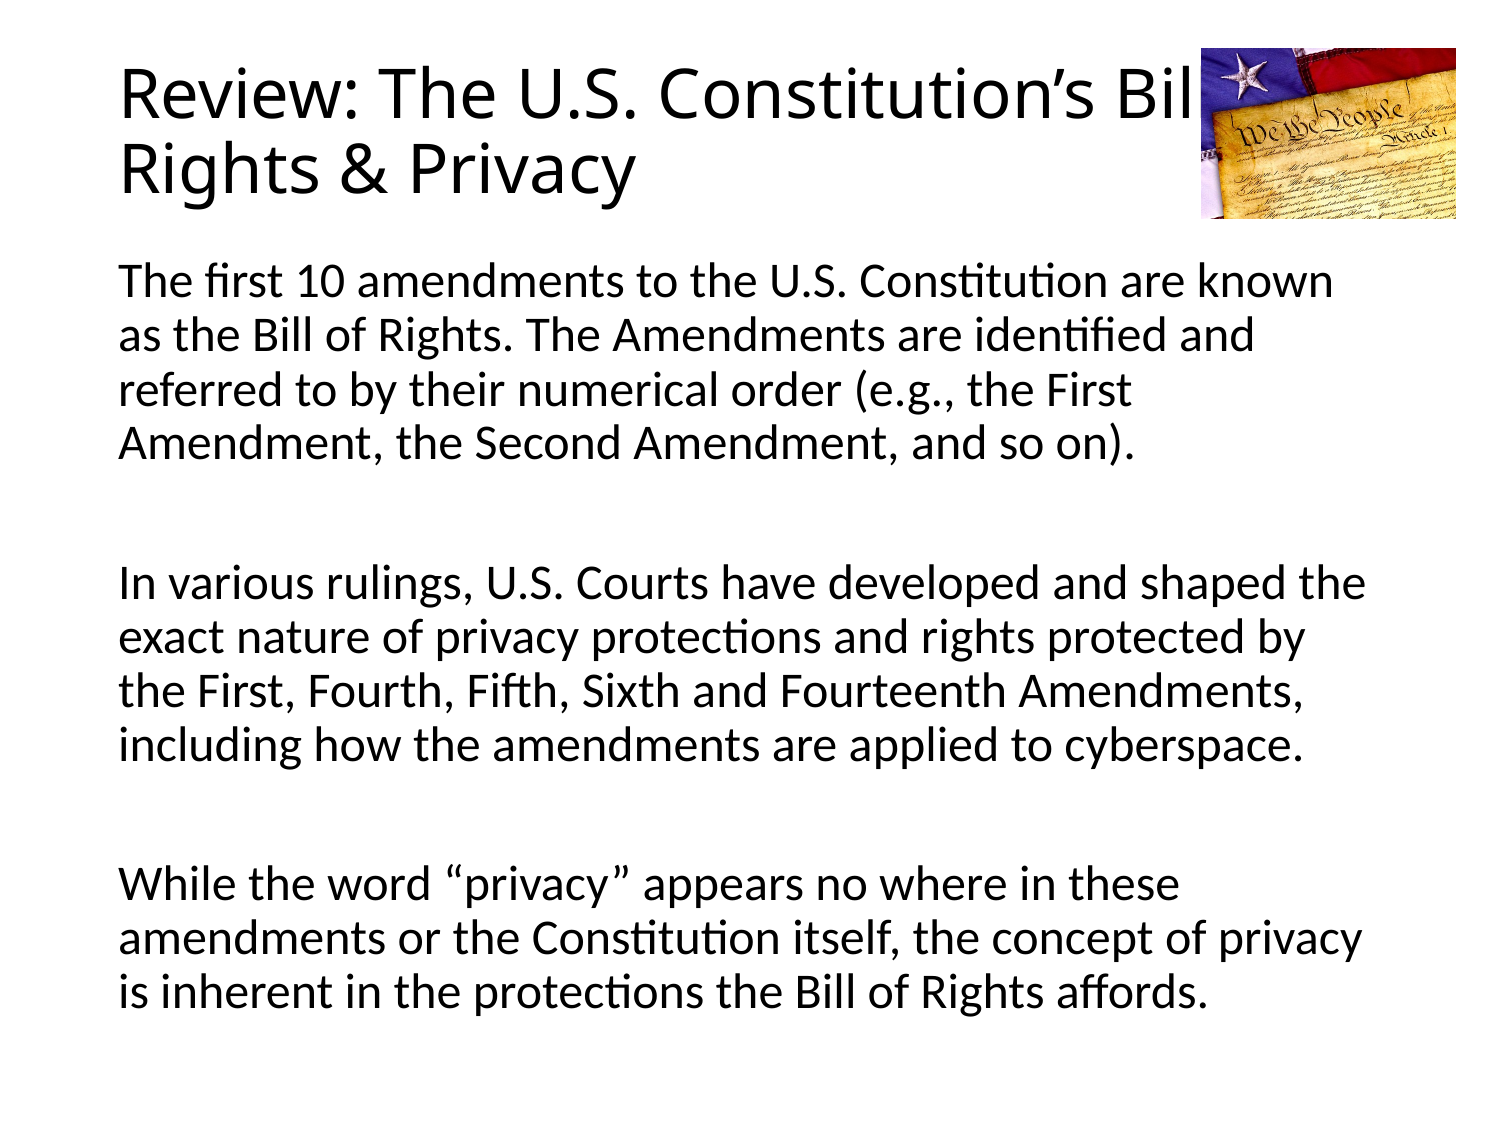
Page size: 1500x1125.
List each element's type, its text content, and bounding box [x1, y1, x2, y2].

title Review: The U.S. Constitution’s Bill of Rights & Privacy [102, 24, 1329, 243]
picture [1200, 48, 1456, 219]
list The first 10 amendments to the U.S. Constitution are known as the Bill of Rights. The Amendments are identified and referred to by their numerical order (e.g., the First Amendment, the Second Amendment, and so on). In various rulings, U.S. Courts have developed and shaped the exact nature of privacy protections and rights protected by the First, Fourth, Fifth, Sixth and Fourteenth Amendments, including how the amendments are applied to cyberspace. While the word “privacy” appears no where in these amendments or the Constitution itself, the concept of privacy is inherent in the protections the Bill of Rights affords. [102, 247, 1398, 962]
